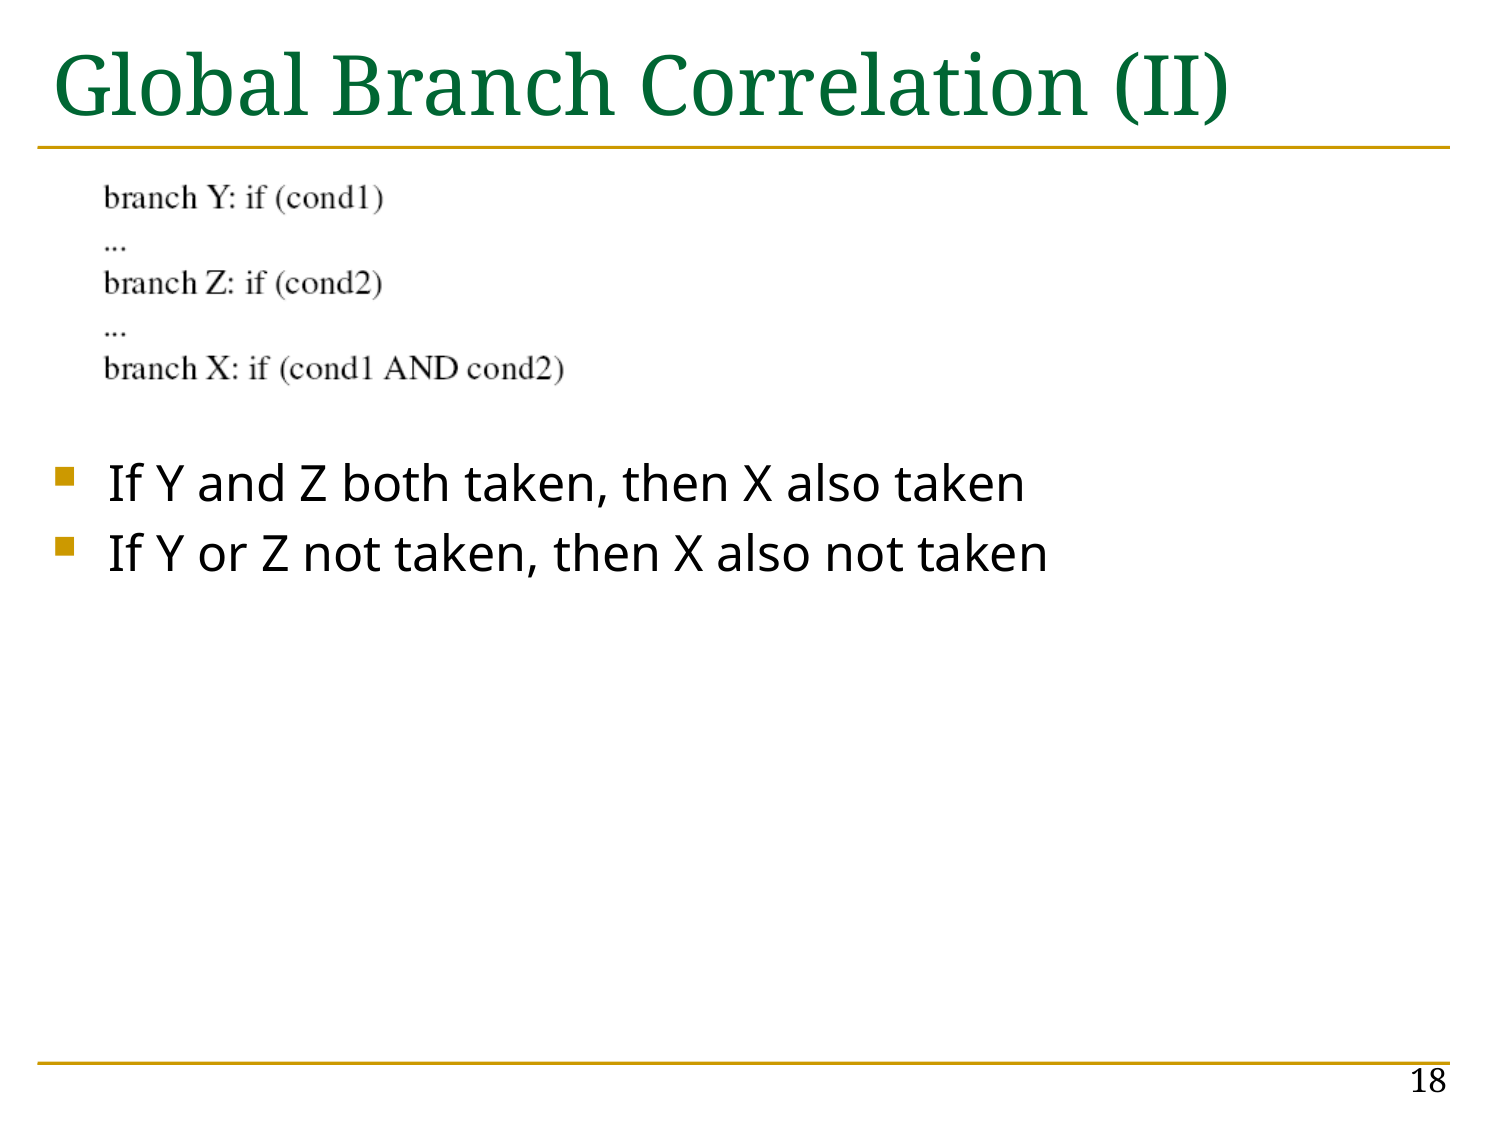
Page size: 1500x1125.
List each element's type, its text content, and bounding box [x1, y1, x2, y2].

title Global Branch Correlation (II) [37, 24, 1450, 200]
list If Y and Z both taken, then X also taken If Y or Z not taken, then X also not taken [37, 163, 1200, 1016]
picture [87, 163, 590, 409]
slide_number 18 [1111, 1036, 1462, 1112]
